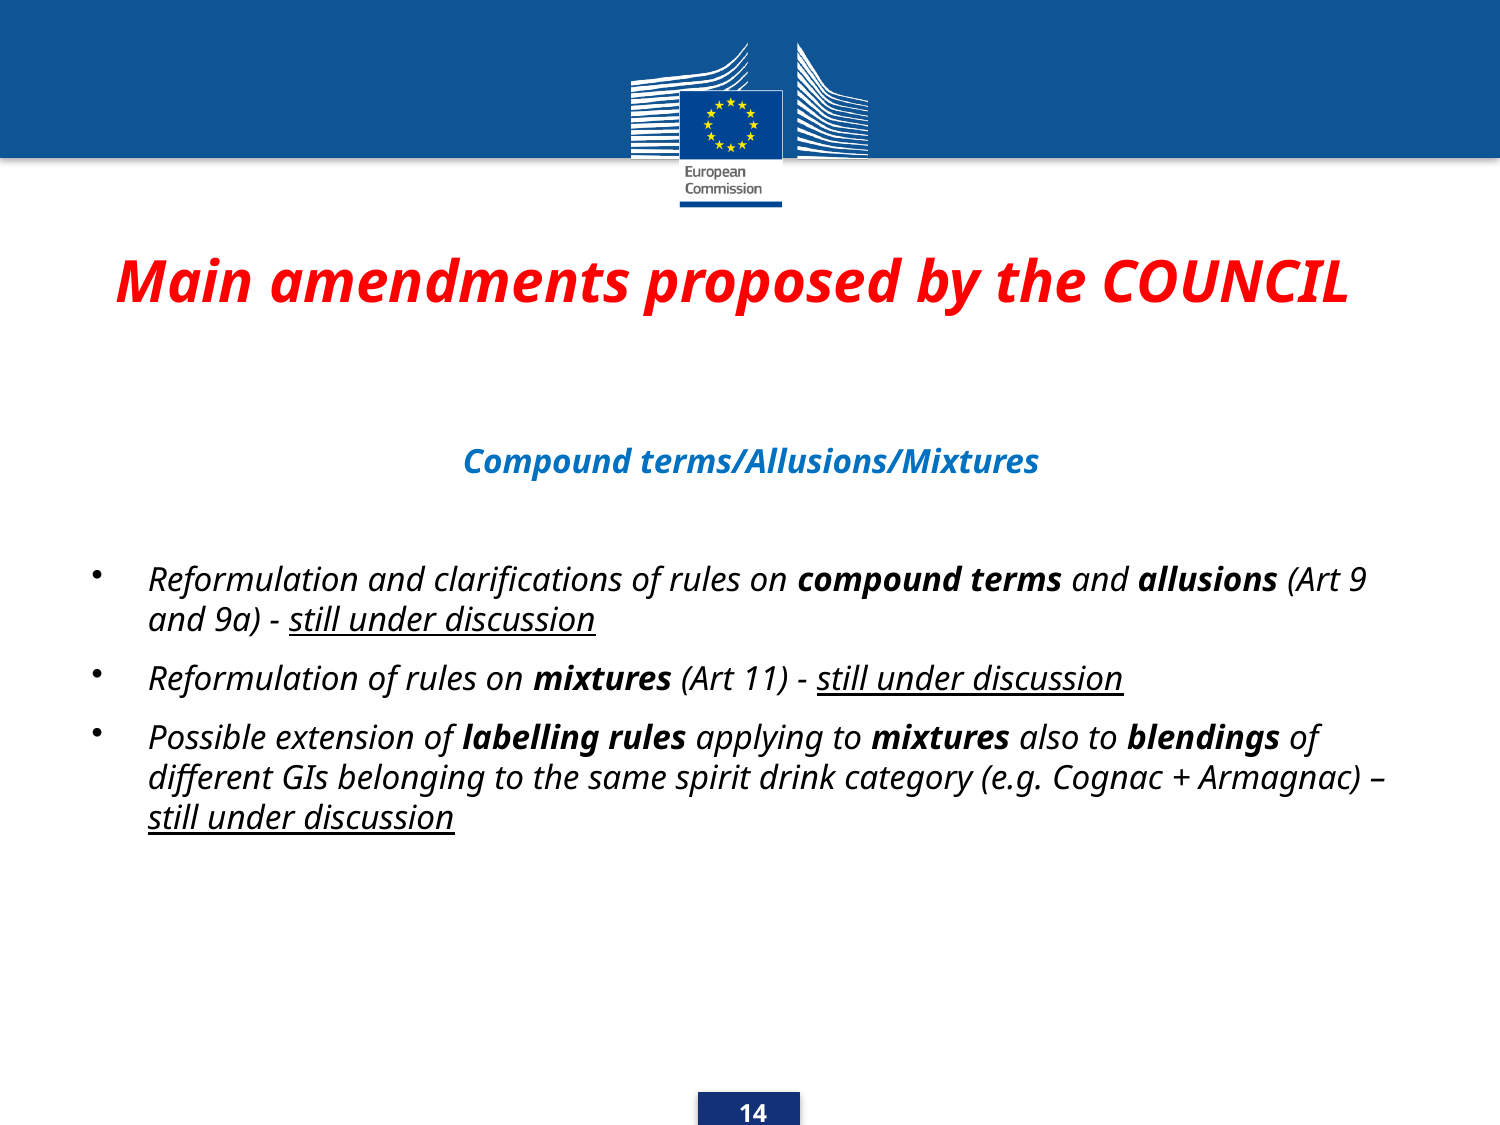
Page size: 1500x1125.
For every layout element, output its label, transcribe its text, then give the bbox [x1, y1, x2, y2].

title Main amendments proposed by the COUNCIL [29, 196, 1380, 362]
picture [631, 42, 868, 196]
list Compound terms/Allusions/Mixtures Reformulation and clarifications of rules on compound terms and allusions (Art 9 and 9a) - still under discussion Reformulation of rules on mixtures (Art 11) - still under discussion Possible extension of labelling rules applying to mixtures also to blendings of different GIs belonging to the same spirit drink category (e.g. Cognac + Armagnac) – still under discussion [76, 432, 1427, 1083]
